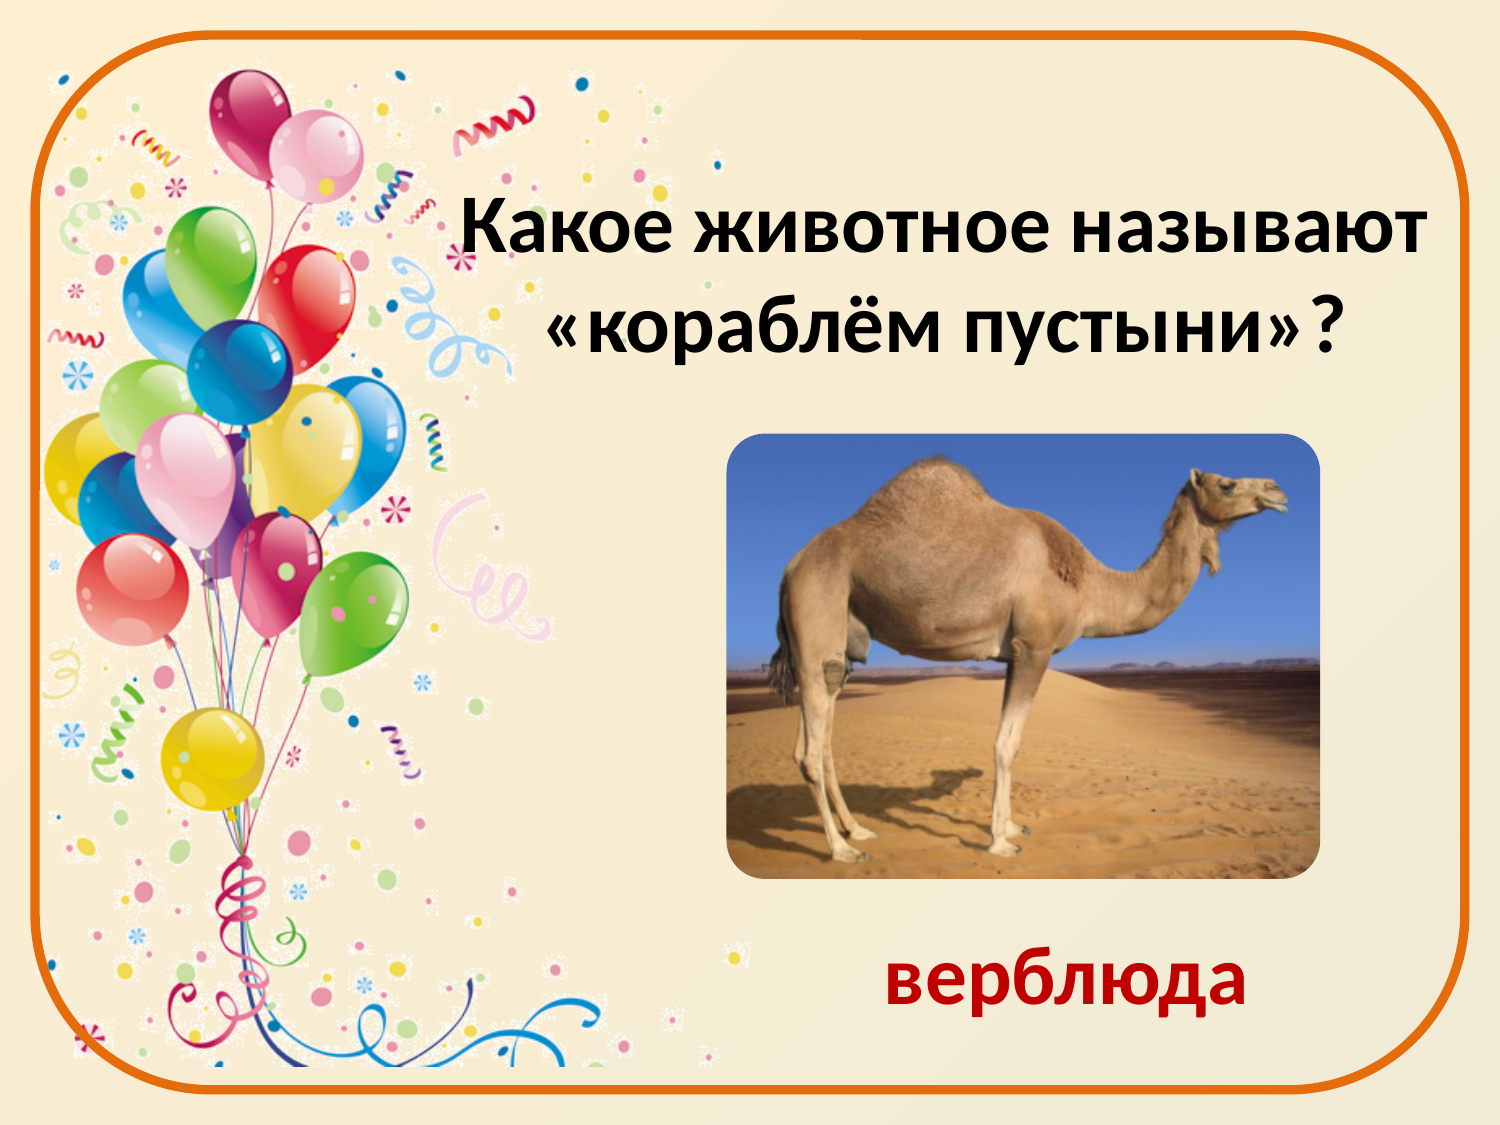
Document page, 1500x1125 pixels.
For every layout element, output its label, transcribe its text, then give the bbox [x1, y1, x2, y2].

text_box верблюда [869, 914, 1264, 1029]
picture [40, 58, 1321, 1067]
title Какое животное называют «кораблём пустыни»? [351, 175, 1500, 364]
picture [23, 58, 113, 1067]
picture [439, 1036, 560, 1067]
